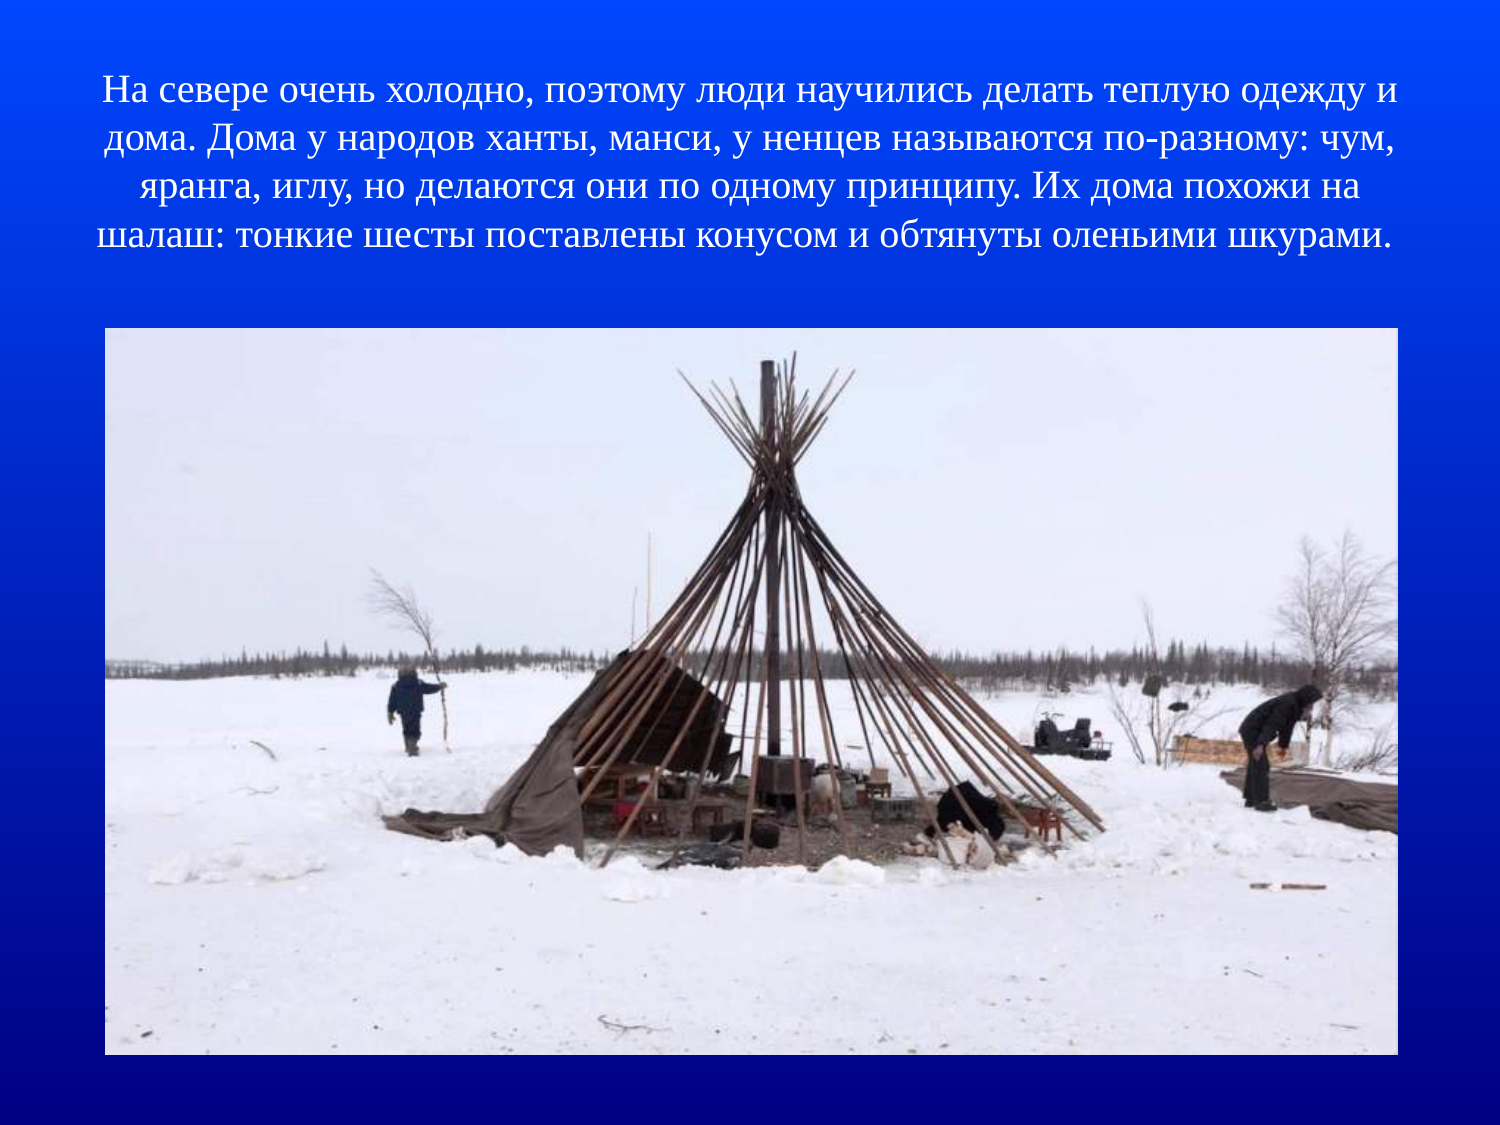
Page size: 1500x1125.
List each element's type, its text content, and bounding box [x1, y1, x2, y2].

picture [105, 327, 1398, 1055]
title На севере очень холодно, поэтому люди научились делать теплую одежду и дома. Дома у народов ханты, манси, у ненцев называются по-разному: чум, яранга, иглу, но делаются они по одному принципу. Их дома похожи на шалаш: тонкие шесты поставлены конусом и обтянуты оленьими шкурами. [75, 45, 1425, 317]
